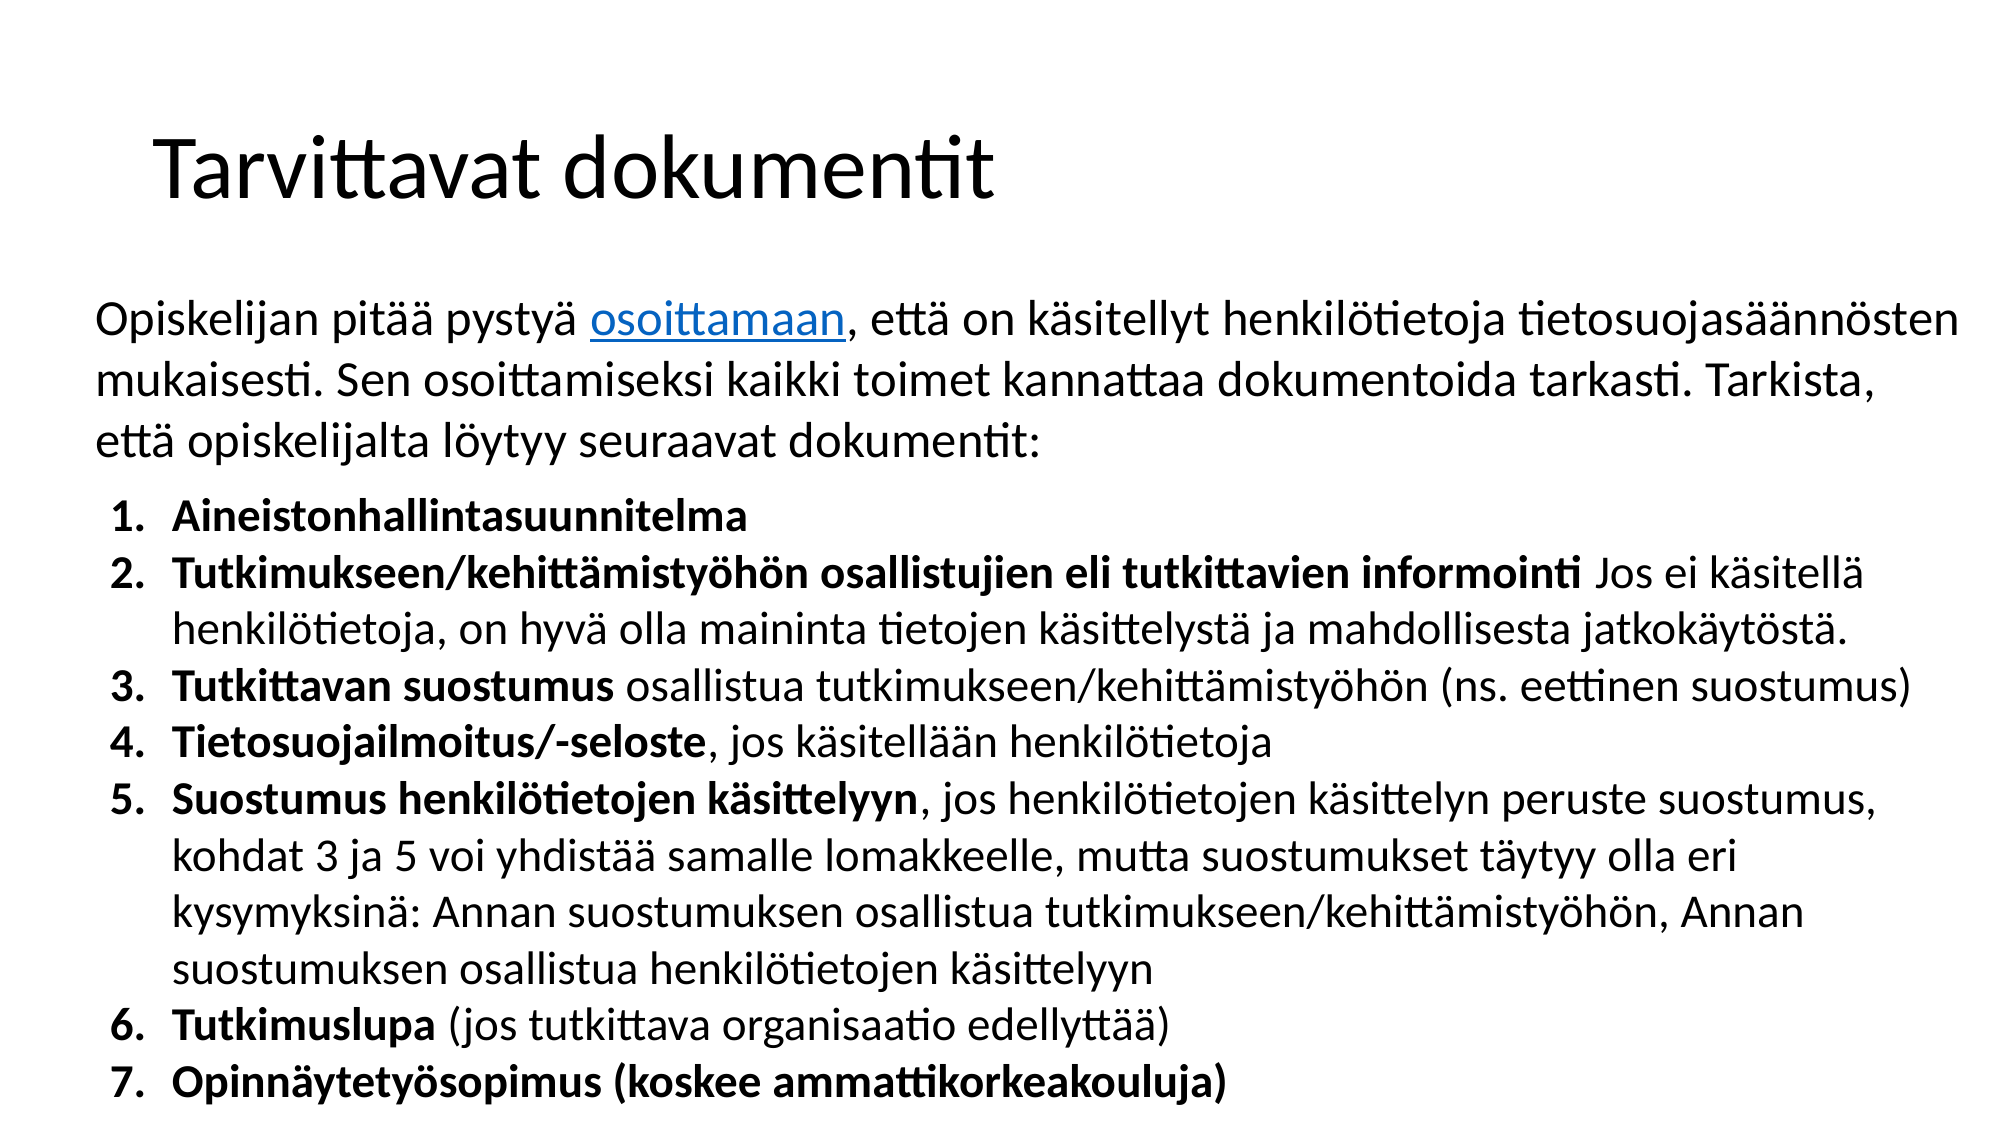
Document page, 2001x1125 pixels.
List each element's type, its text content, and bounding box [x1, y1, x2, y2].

title Tarvittavat dokumentit [137, 59, 1863, 277]
list Opiskelijan pitää pystyä osoittamaan, että on käsitellyt henkilötietoja tietosuojasäännösten mukaisesti. Sen osoittamiseksi kaikki toimet kannattaa dokumentoida tarkasti. Tarkista, että opiskelijalta löytyy seuraavat dokumentit: Aineistonhallintasuunnitelma Tutkimukseen/kehittämistyöhön osallistujien eli tutkittavien informointi Jos ei käsitellä henkilötietoja, on hyvä olla maininta tietojen käsittelystä ja mahdollisesta jatkokäytöstä. Tutkittavan suostumus osallistua tutkimukseen/kehittämistyöhön (ns. eettinen suostumus) Tietosuojailmoitus/-seloste, jos käsitellään henkilötietoja Suostumus henkilötietojen käsittelyyn, jos henkilötietojen käsittelyn peruste suostumus, kohdat 3 ja 5 voi yhdistää samalle lomakkeelle, mutta suostumukset täytyy olla eri kysymyksinä: Annan suostumuksen osallistua tutkimukseen/kehittämistyöhön, Annan suostumuksen osallistua henkilötietojen käsittelyyn Tutkimuslupa (jos tutkittava organisaatio edellyttää) Opinnäytetyösopimus (koskee ammattikorkeakouluja) [80, 277, 1978, 1115]
